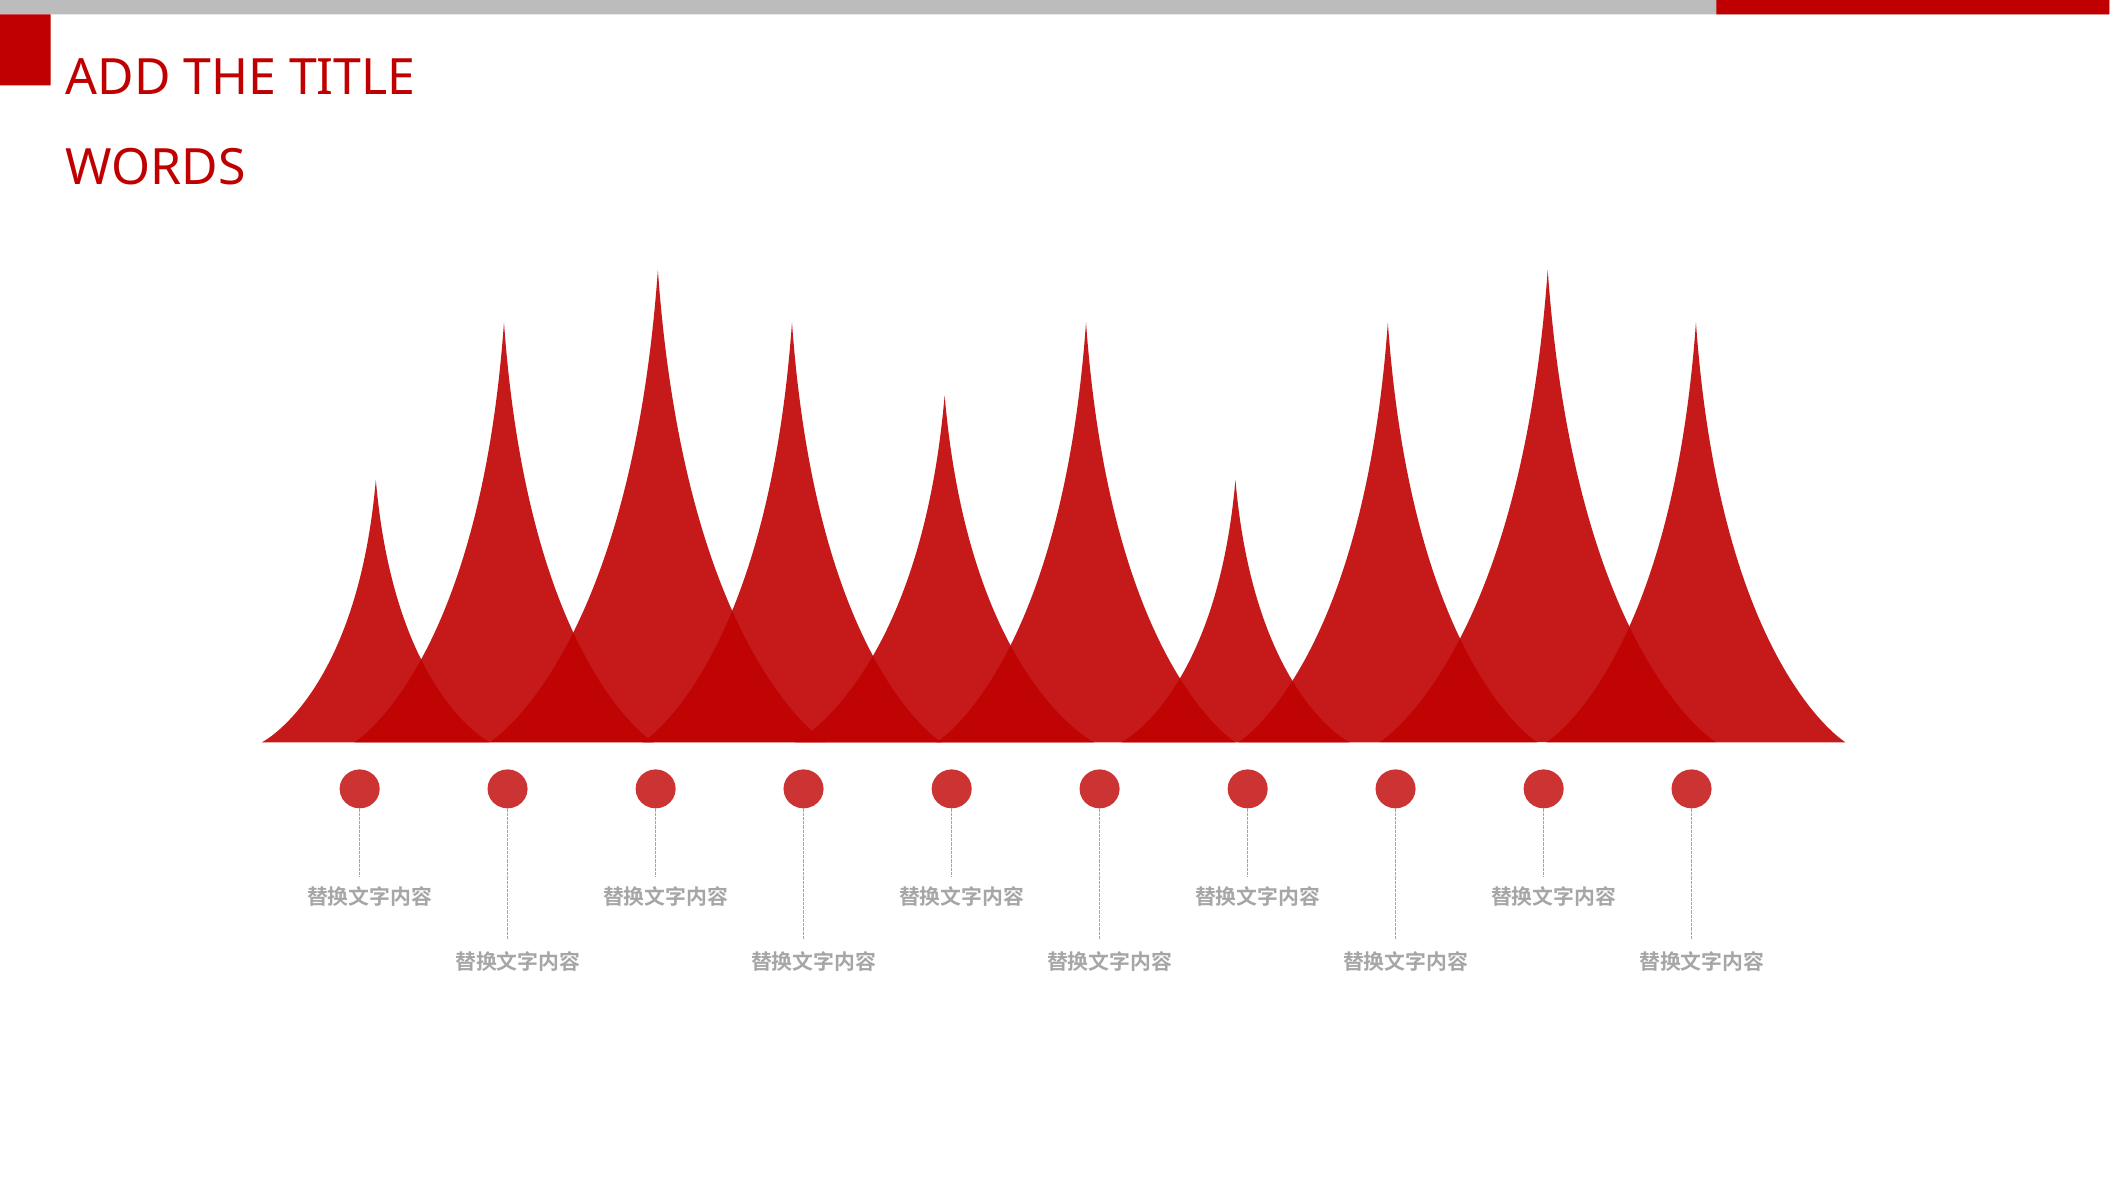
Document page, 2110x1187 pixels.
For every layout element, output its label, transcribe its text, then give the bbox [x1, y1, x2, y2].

text_box [795, 395, 1010, 743]
text_box [1630, 322, 1846, 743]
text_box [936, 322, 1180, 743]
text_box [421, 322, 573, 741]
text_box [1046, 769, 1173, 975]
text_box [1342, 769, 1469, 975]
text_box [1238, 322, 1460, 743]
text_box [261, 479, 489, 743]
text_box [602, 769, 729, 909]
text_box [732, 322, 873, 730]
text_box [1490, 769, 1617, 909]
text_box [750, 769, 877, 975]
text_box [1379, 269, 1716, 743]
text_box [1194, 769, 1321, 909]
text_box [1121, 479, 1292, 743]
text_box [454, 769, 581, 975]
text_box ADD THE TITLE WORDS [50, 7, 583, 202]
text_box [306, 769, 433, 909]
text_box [1638, 769, 1765, 975]
text_box [489, 269, 811, 743]
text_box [898, 769, 1025, 909]
